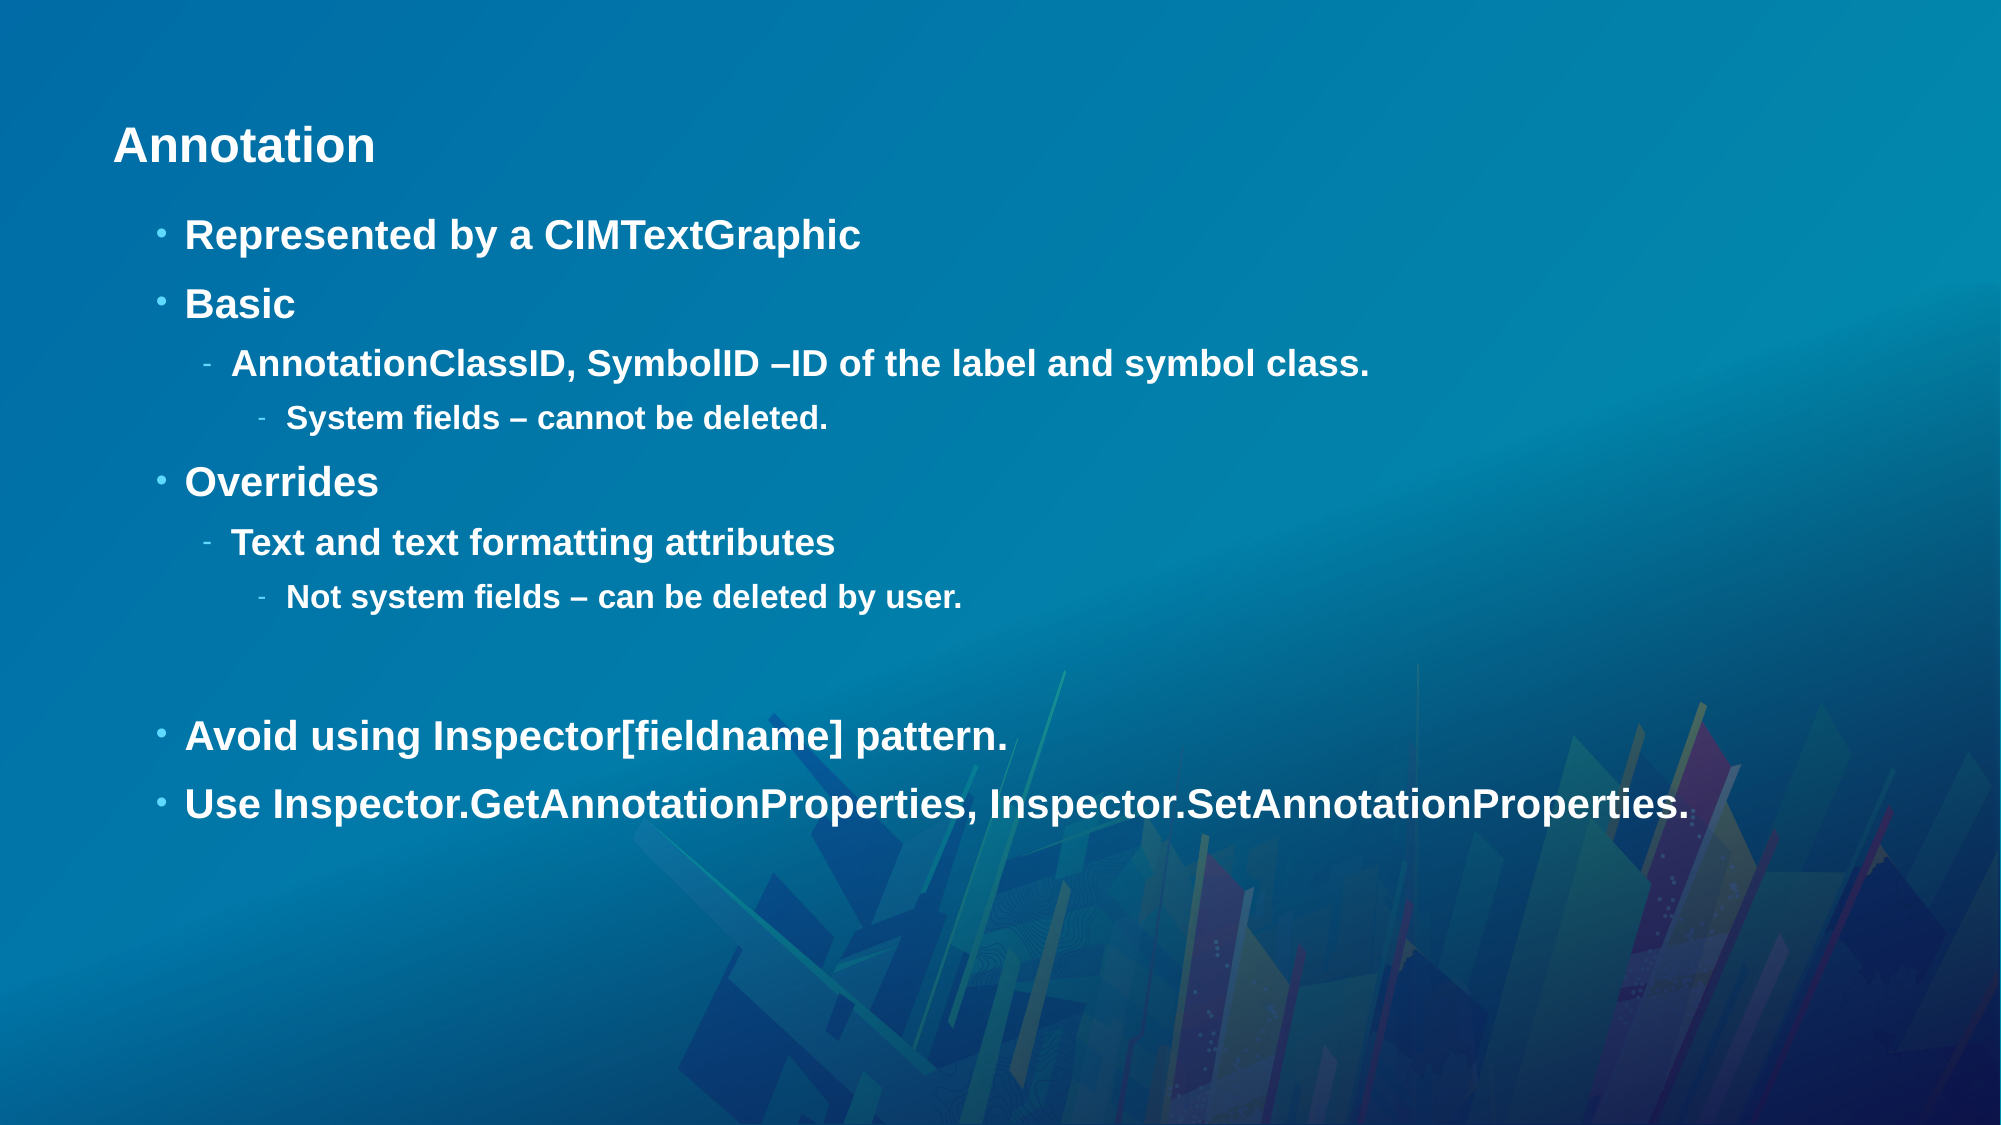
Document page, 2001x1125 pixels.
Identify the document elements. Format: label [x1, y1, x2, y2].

text_box [0, 0, 2000, 1125]
